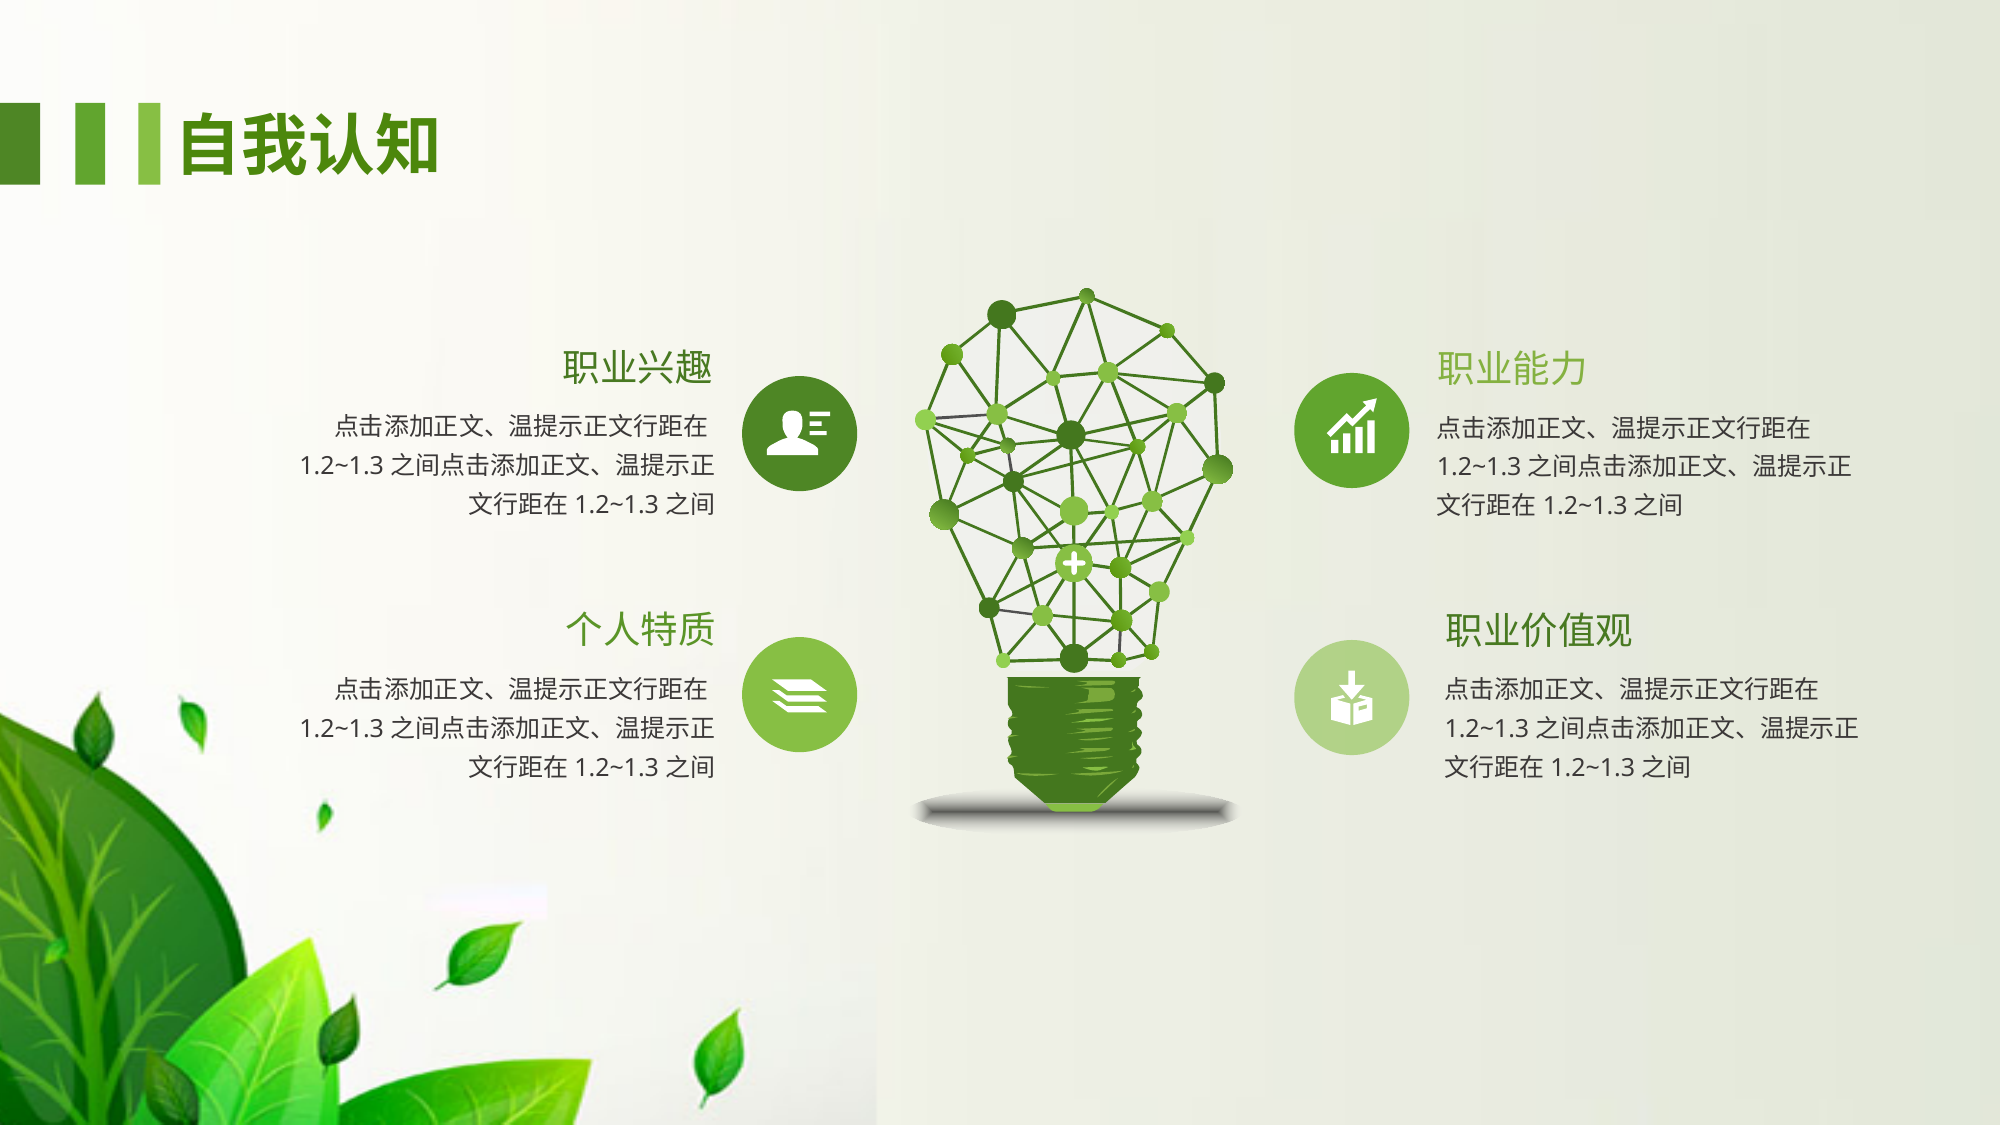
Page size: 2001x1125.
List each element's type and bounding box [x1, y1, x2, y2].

picture [0, 0, 2000, 1125]
text_box [1294, 639, 1410, 756]
text_box [742, 637, 858, 753]
text_box [742, 376, 858, 492]
text_box [1294, 372, 1410, 489]
text_box [906, 288, 1244, 837]
